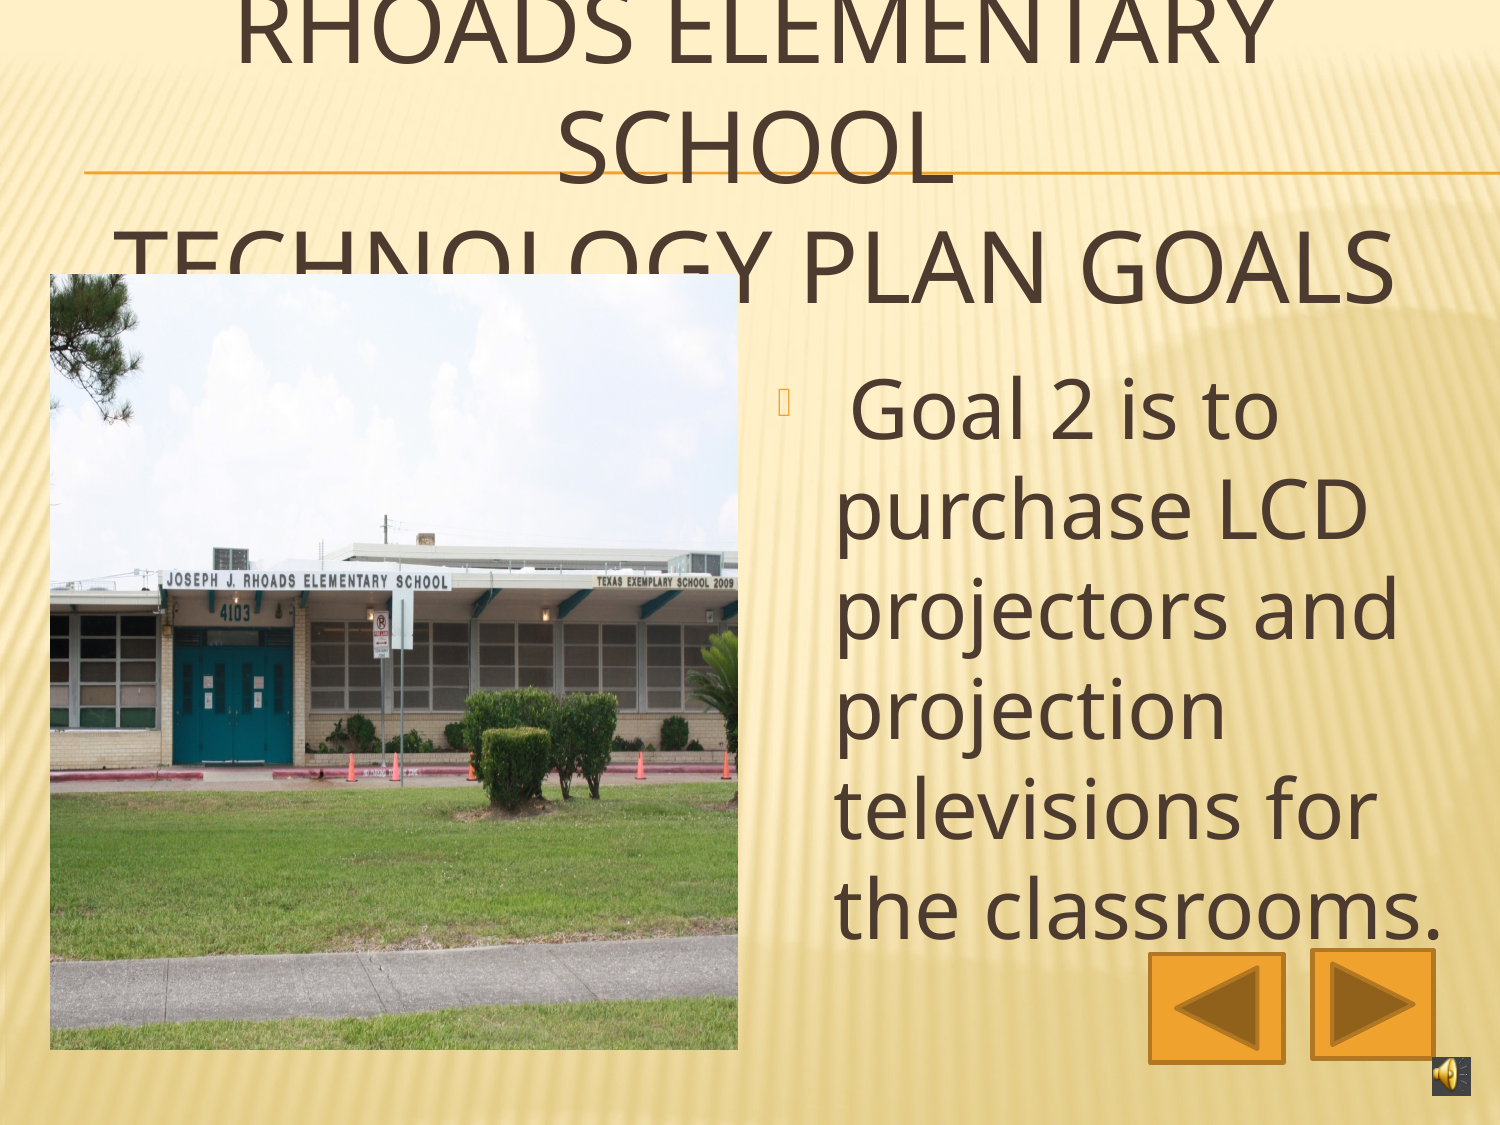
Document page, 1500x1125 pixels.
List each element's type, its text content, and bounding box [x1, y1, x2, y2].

text_box [1148, 952, 1286, 1065]
list Goal 2 is to purchase LCD projectors and projection televisions for the classrooms. [762, 262, 1475, 1038]
title Rhoads Elementary School Technology Plan Goals [49, 37, 1463, 250]
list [49, 274, 738, 1051]
text_box [1310, 948, 1436, 1061]
picture [1431, 1056, 1472, 1097]
